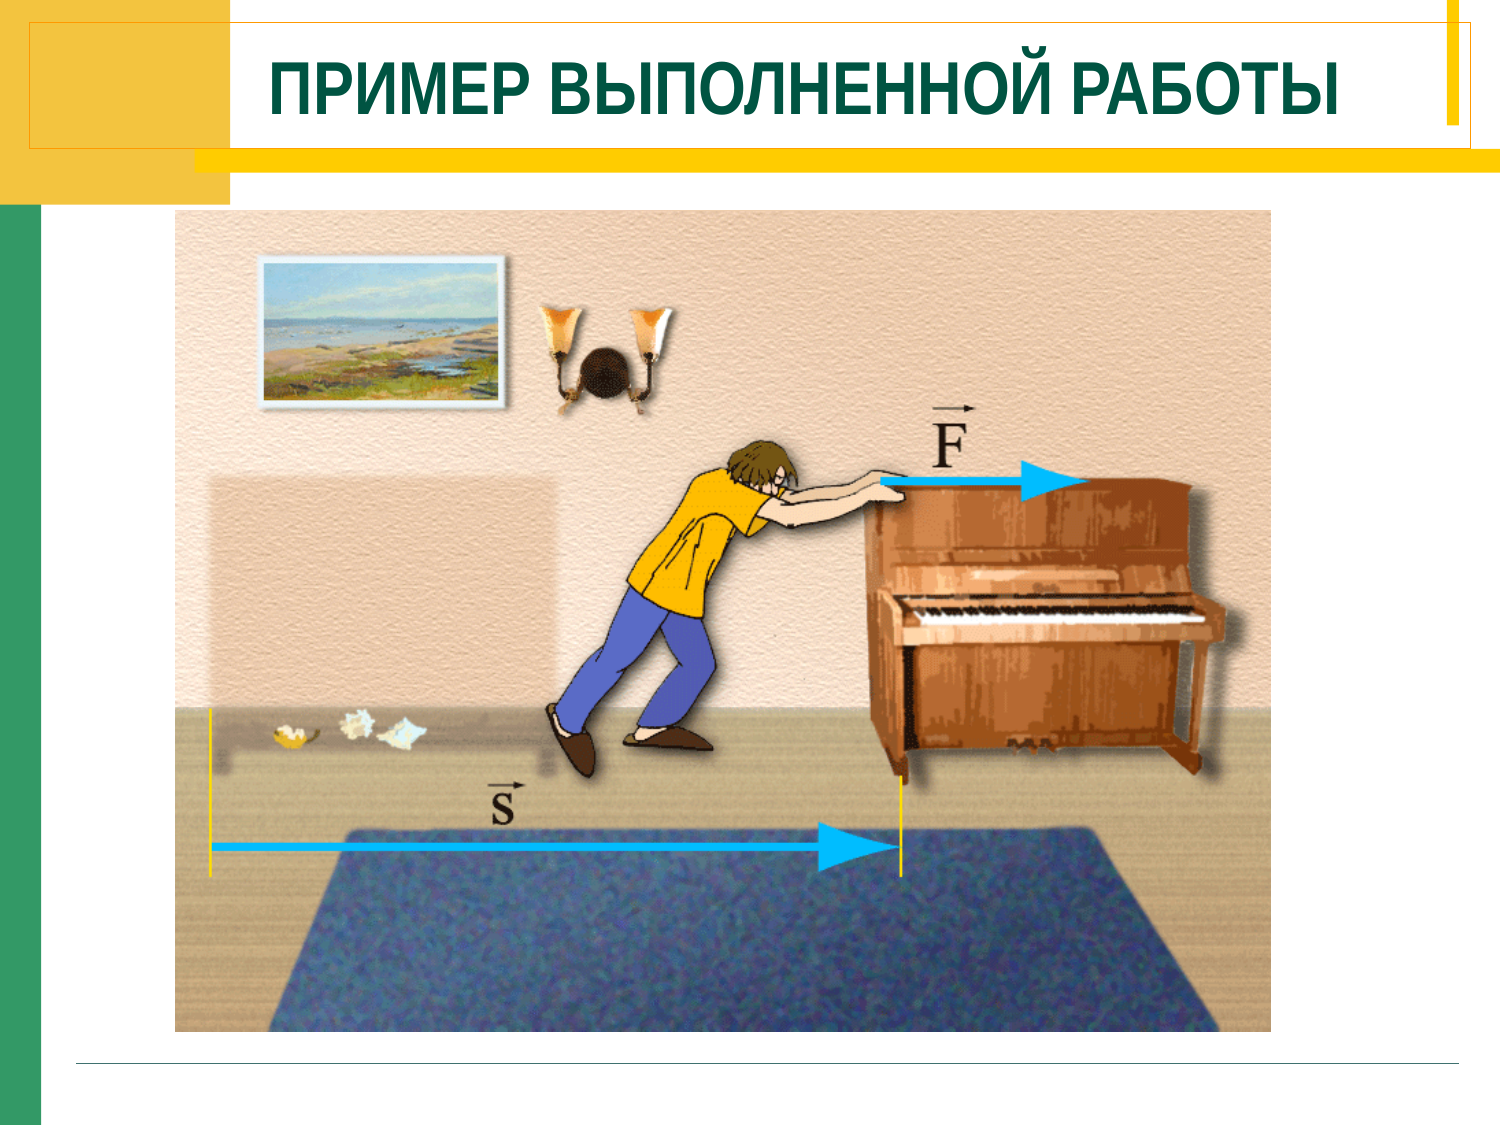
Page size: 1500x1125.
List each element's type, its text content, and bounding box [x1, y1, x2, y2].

title Пример выполненной работы [253, 38, 1474, 131]
picture [175, 210, 1271, 1033]
